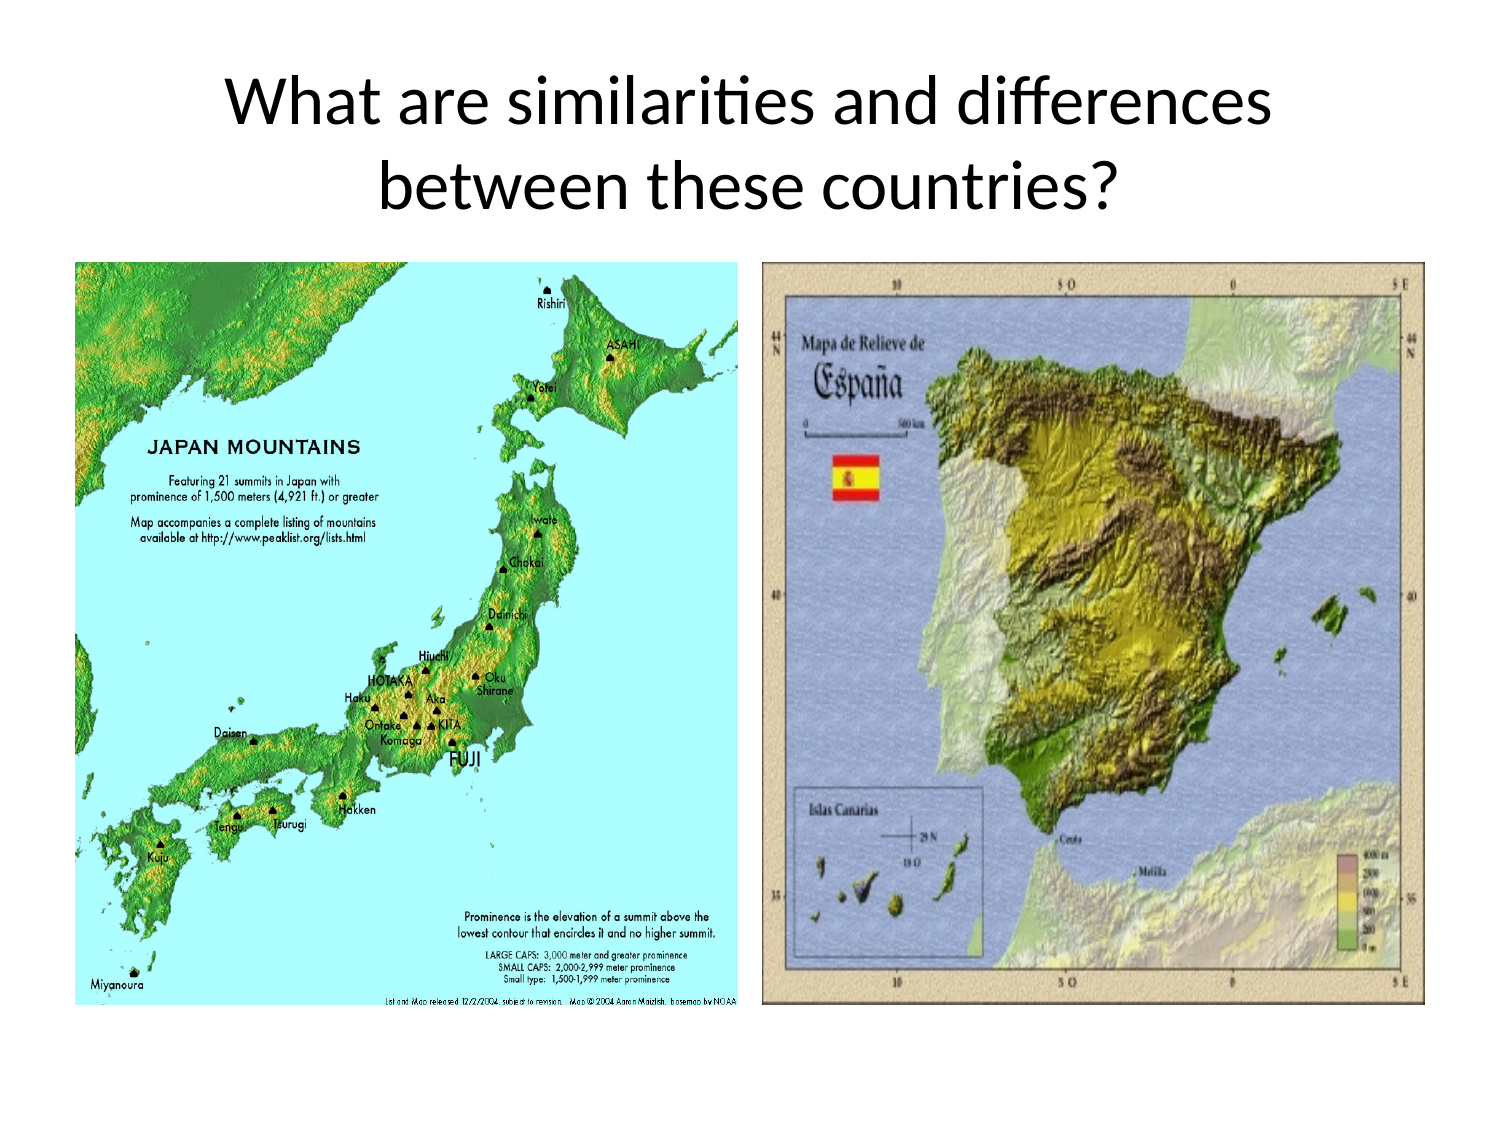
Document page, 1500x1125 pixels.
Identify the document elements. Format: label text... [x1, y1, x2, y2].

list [762, 262, 1426, 1006]
title What are similarities and differences between these countries? [75, 45, 1425, 233]
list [74, 262, 738, 1006]
